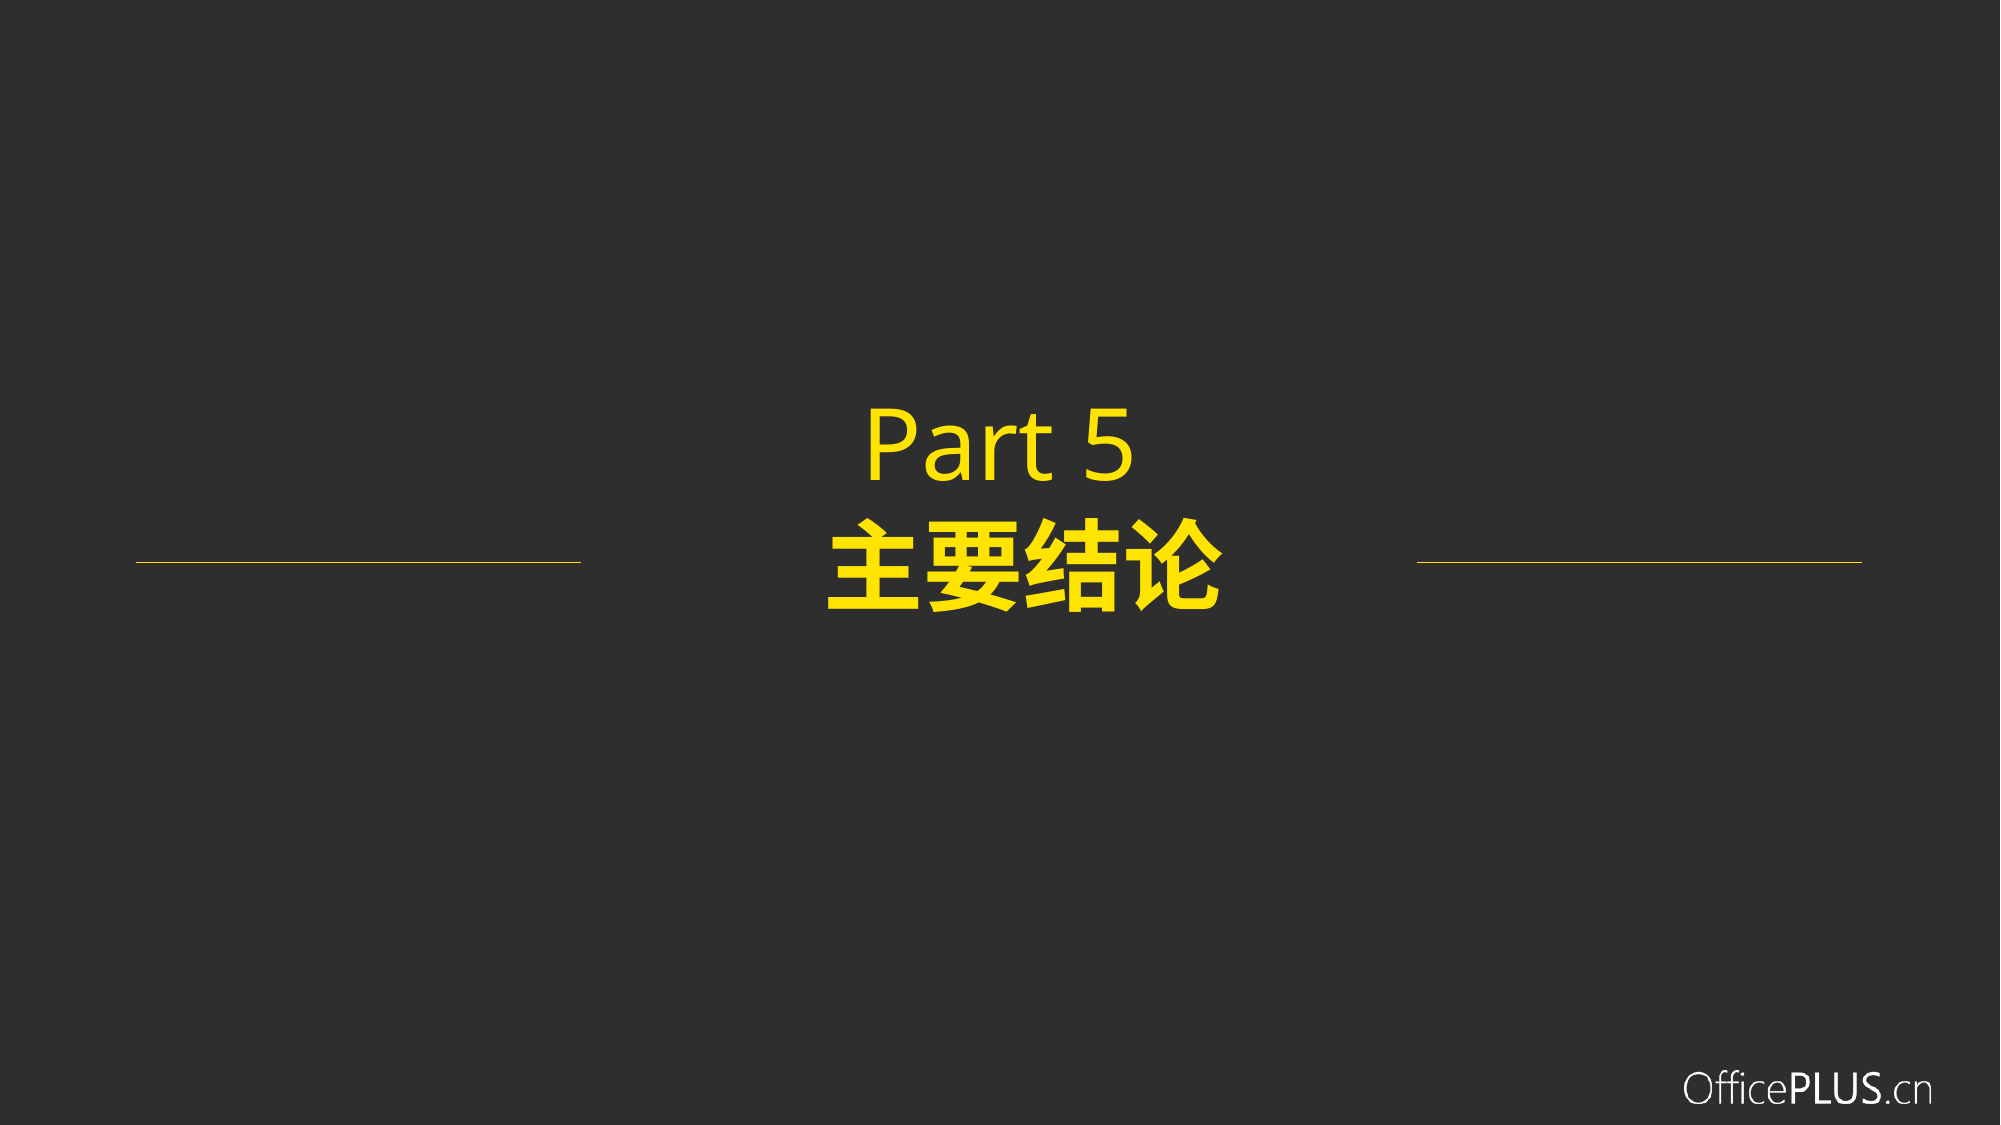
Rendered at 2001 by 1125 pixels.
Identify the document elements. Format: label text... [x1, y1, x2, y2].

picture [1684, 1070, 1931, 1104]
text_box 主要结论 [761, 495, 1238, 631]
text_box Part 5 [846, 372, 1154, 508]
